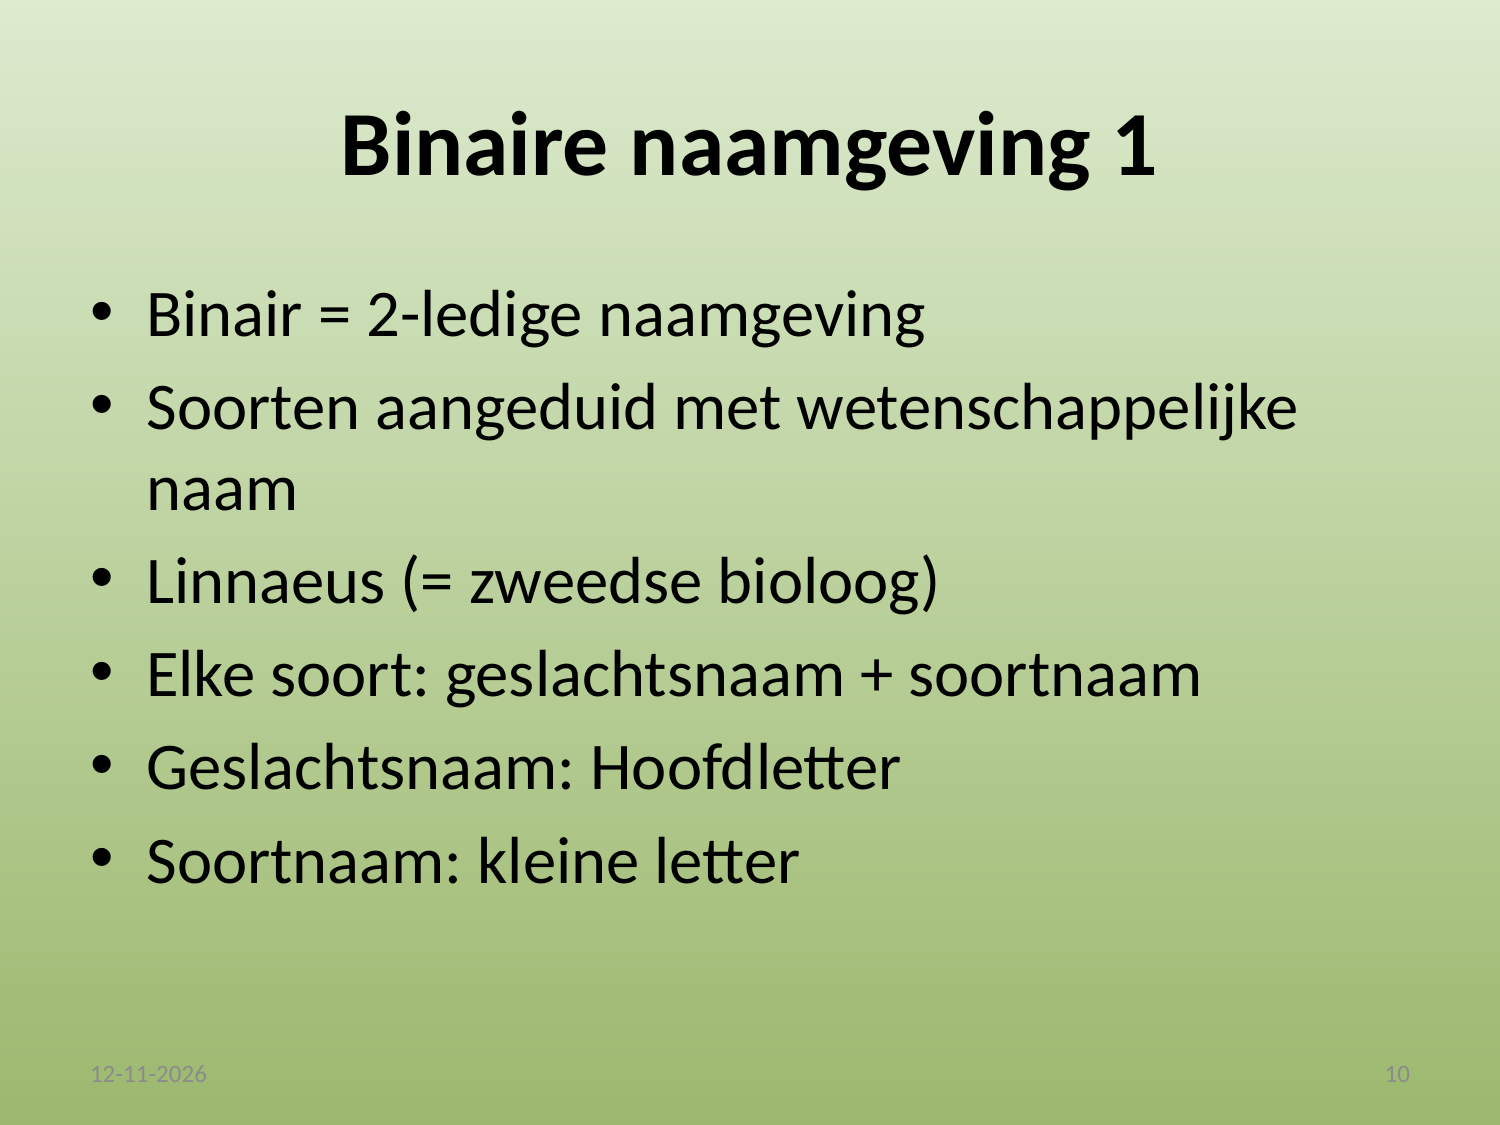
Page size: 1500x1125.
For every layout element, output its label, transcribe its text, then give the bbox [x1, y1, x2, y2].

slide_number 10 [1074, 1042, 1425, 1103]
list Binair = 2-ledige naamgeving Soorten aangeduid met wetenschappelijke naam Linnaeus (= zweedse bioloog) Elke soort: geslachtsnaam + soortnaam Geslachtsnaam: Hoofdletter Soortnaam: kleine letter [75, 262, 1425, 1005]
title Binaire naamgeving 1 [75, 45, 1425, 233]
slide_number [75, 1042, 425, 1103]
